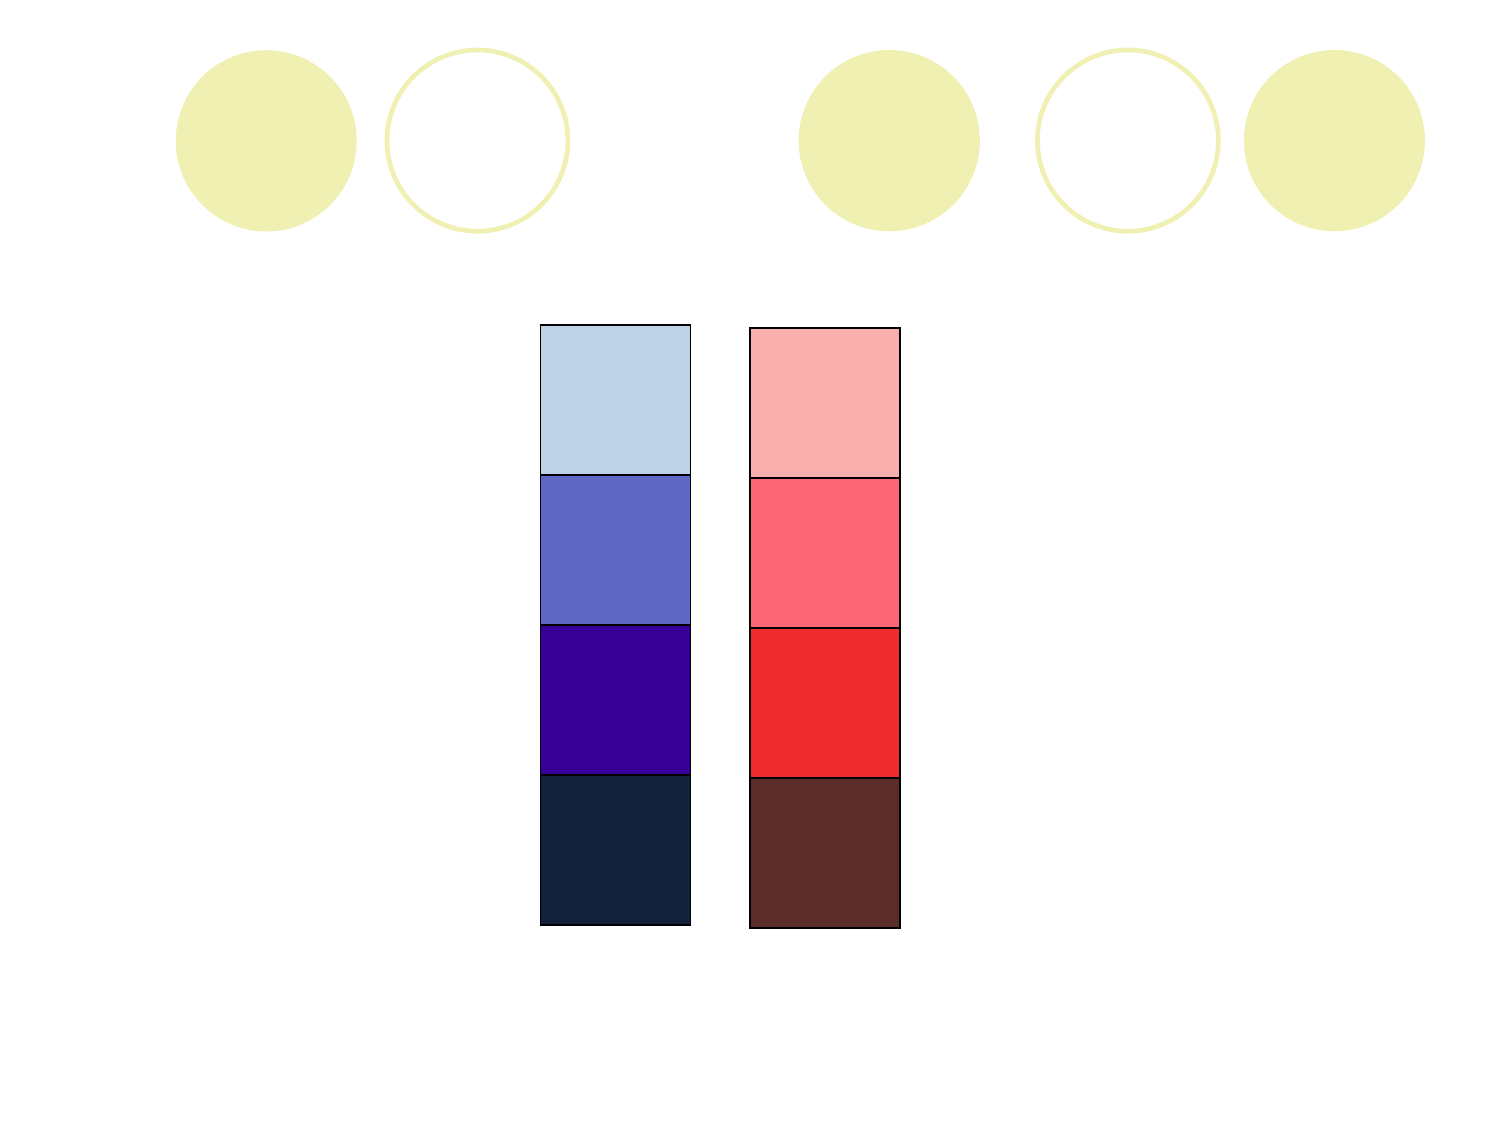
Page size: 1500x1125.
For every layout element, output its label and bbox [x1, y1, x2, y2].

text_box [540, 324, 901, 929]
